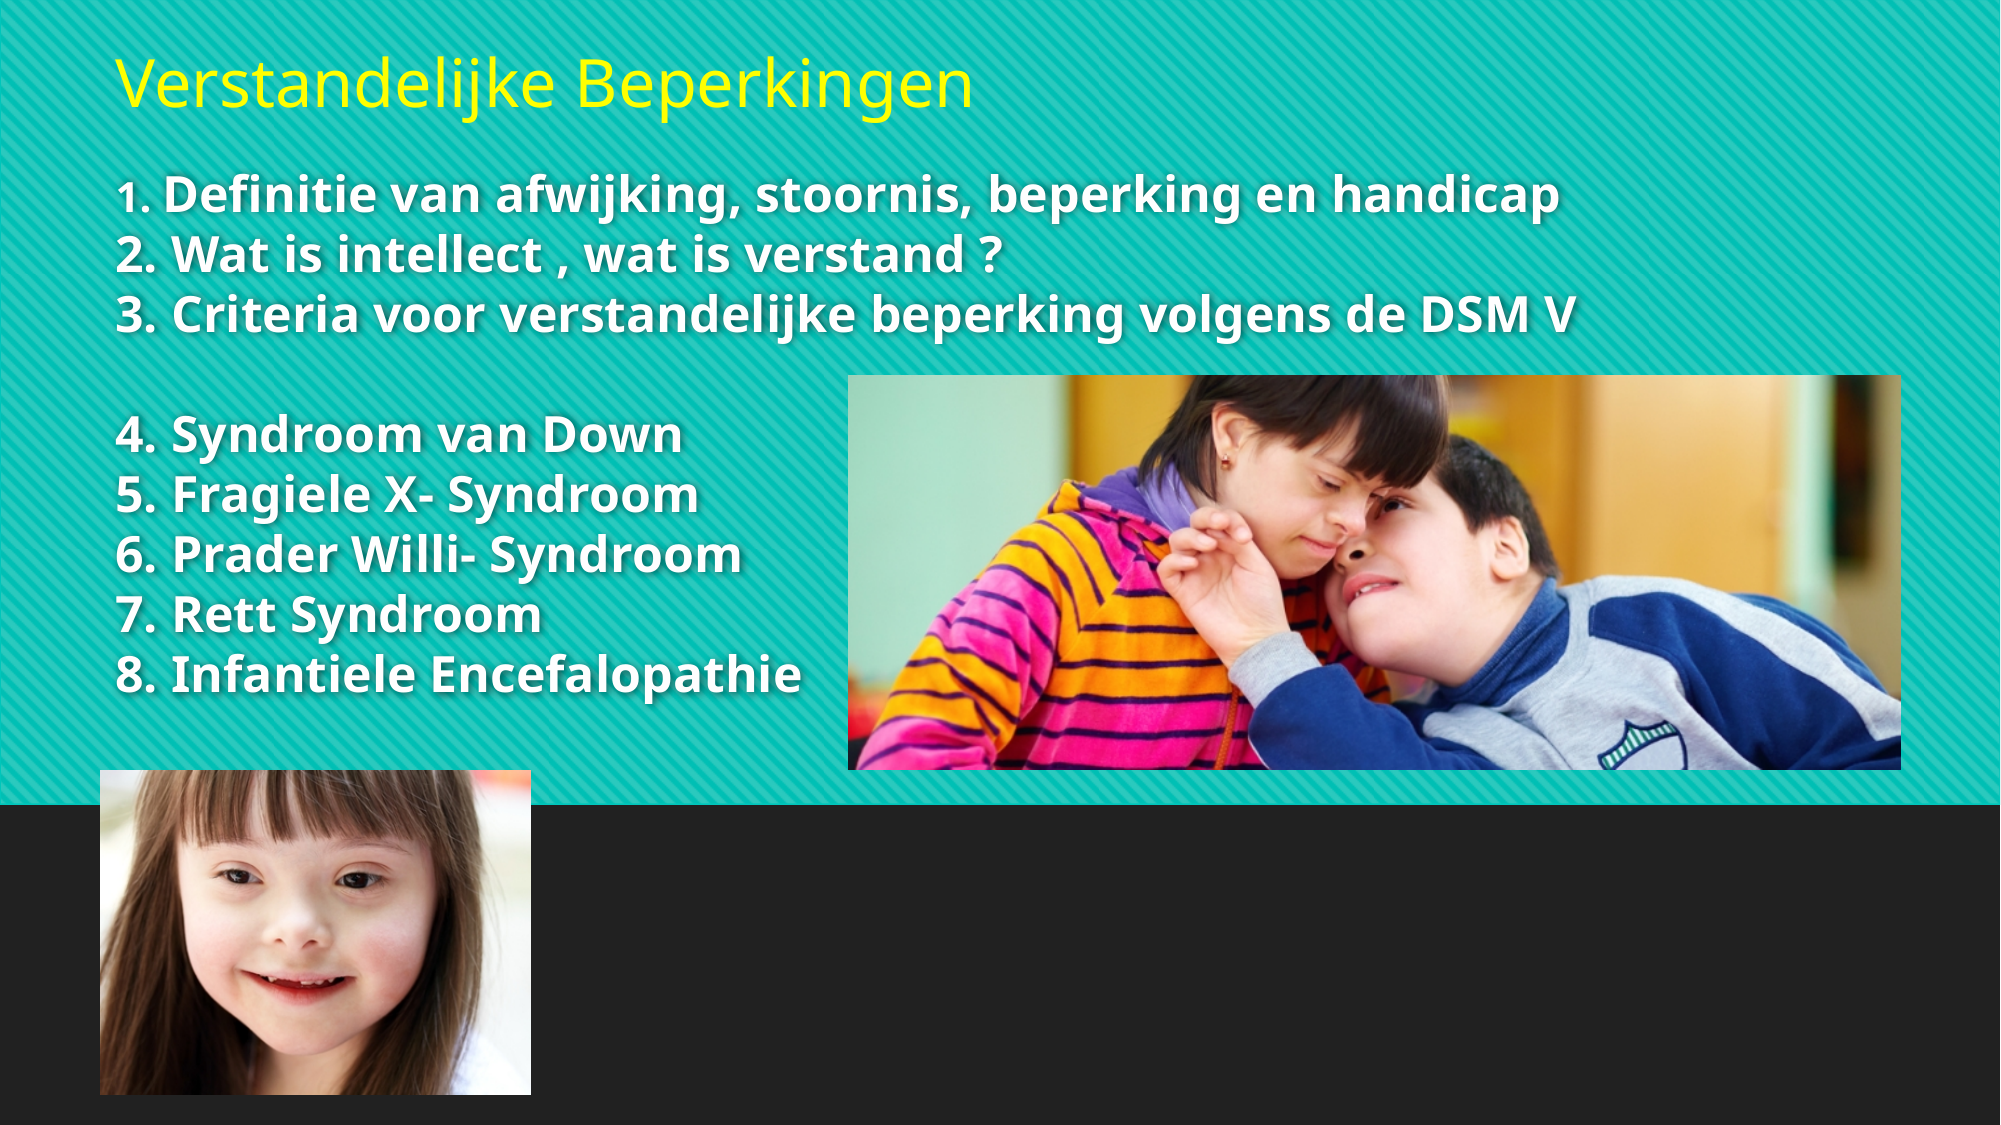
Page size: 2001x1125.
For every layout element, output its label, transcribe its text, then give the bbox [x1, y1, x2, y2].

picture [848, 375, 1901, 771]
title 1. Definitie van afwijking, stoornis, beperking en handicap 2. Wat is intellect , wat is verstand ? 3. Criteria voor verstandelijke beperking volgens de DSM V 4. Syndroom van Down 5. Fragiele X- Syndroom 6. Prader Willi- Syndroom 7. Rett Syndroom 8. Infantiele Encefalopathie [100, 64, 1843, 771]
text_box Verstandelijke Beperkingen [100, 33, 1781, 129]
picture [100, 769, 532, 1095]
